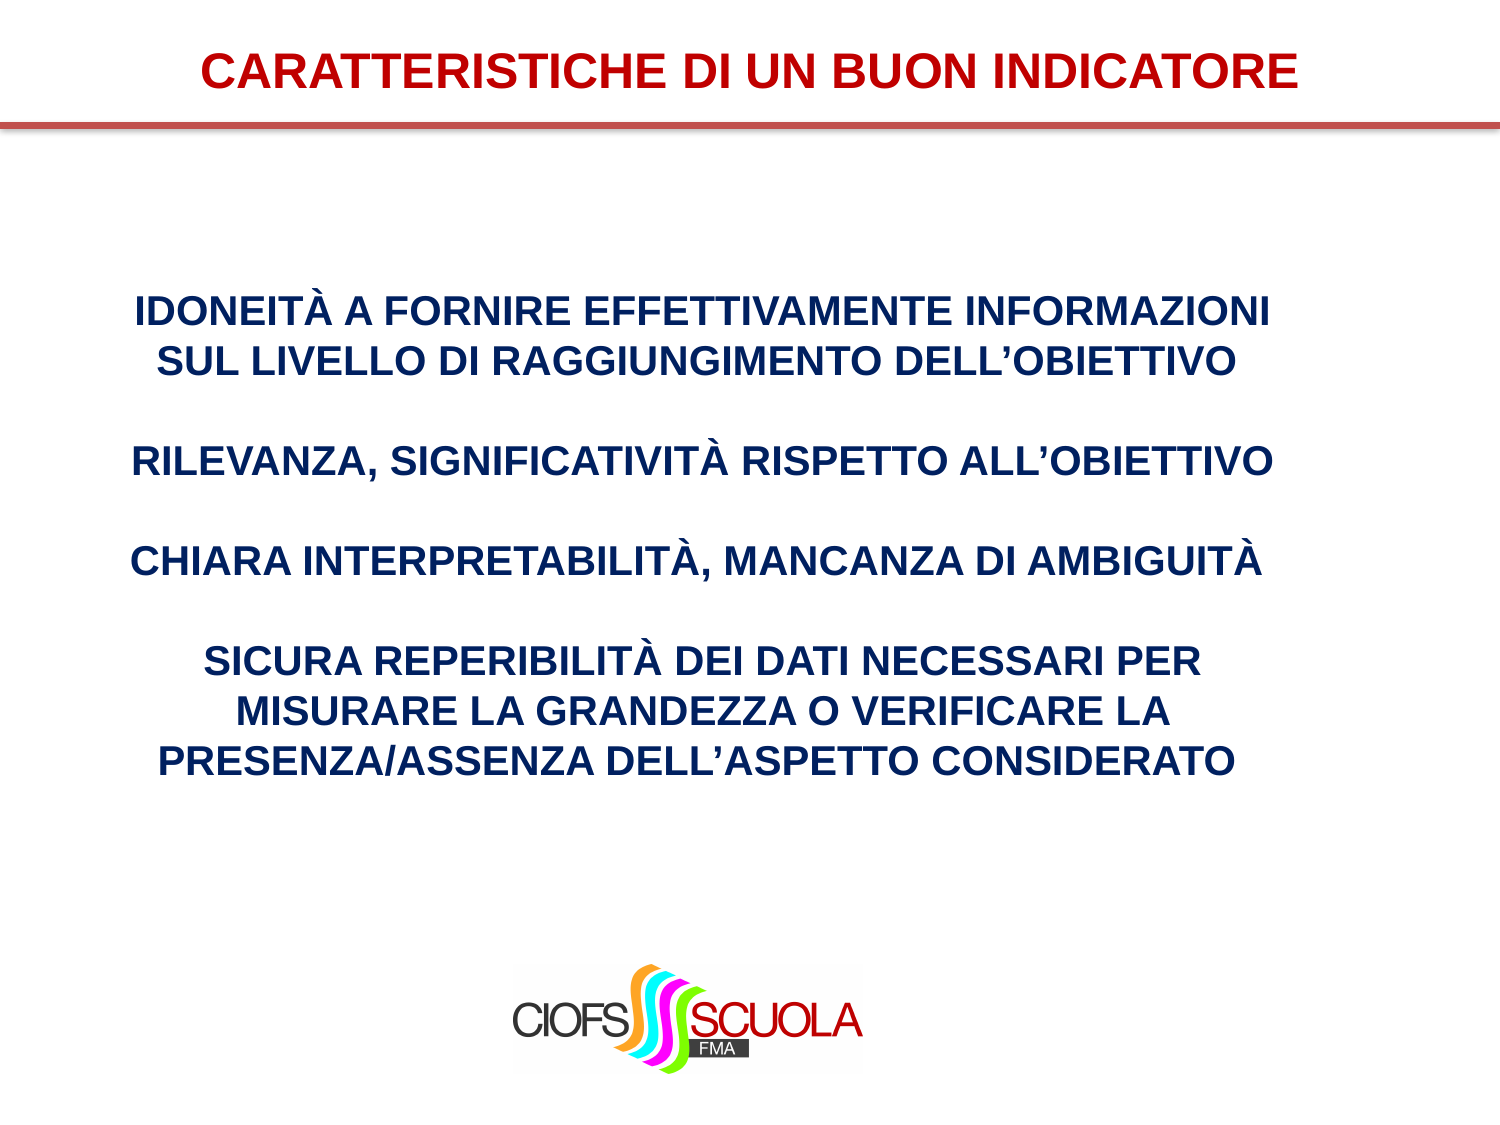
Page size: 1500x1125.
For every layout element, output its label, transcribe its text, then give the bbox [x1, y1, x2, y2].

text_box IDONEITÀ A FORNIRE EFFETTIVAMENTE INFORMAZIONI SUL LIVELLO DI RAGGIUNGIMENTO DELL’OBIETTIVO RILEVANZA, SIGNIFICATIVITÀ RISPETTO ALL’OBIETTIVO CHIARA INTERPRETABILITÀ, MANCANZA DI AMBIGUITÀ SICURA REPERIBILITÀ DEI DATI NECESSARI PER MISURARE LA GRANDEZZA O VERIFICARE LA PRESENZA/ASSENZA DELL’ASPETTO CONSIDERATO [112, 231, 1294, 792]
picture [513, 963, 863, 1074]
text_box CARATTERISTICHE DI UN BUON INDICATORE [29, 30, 1471, 106]
